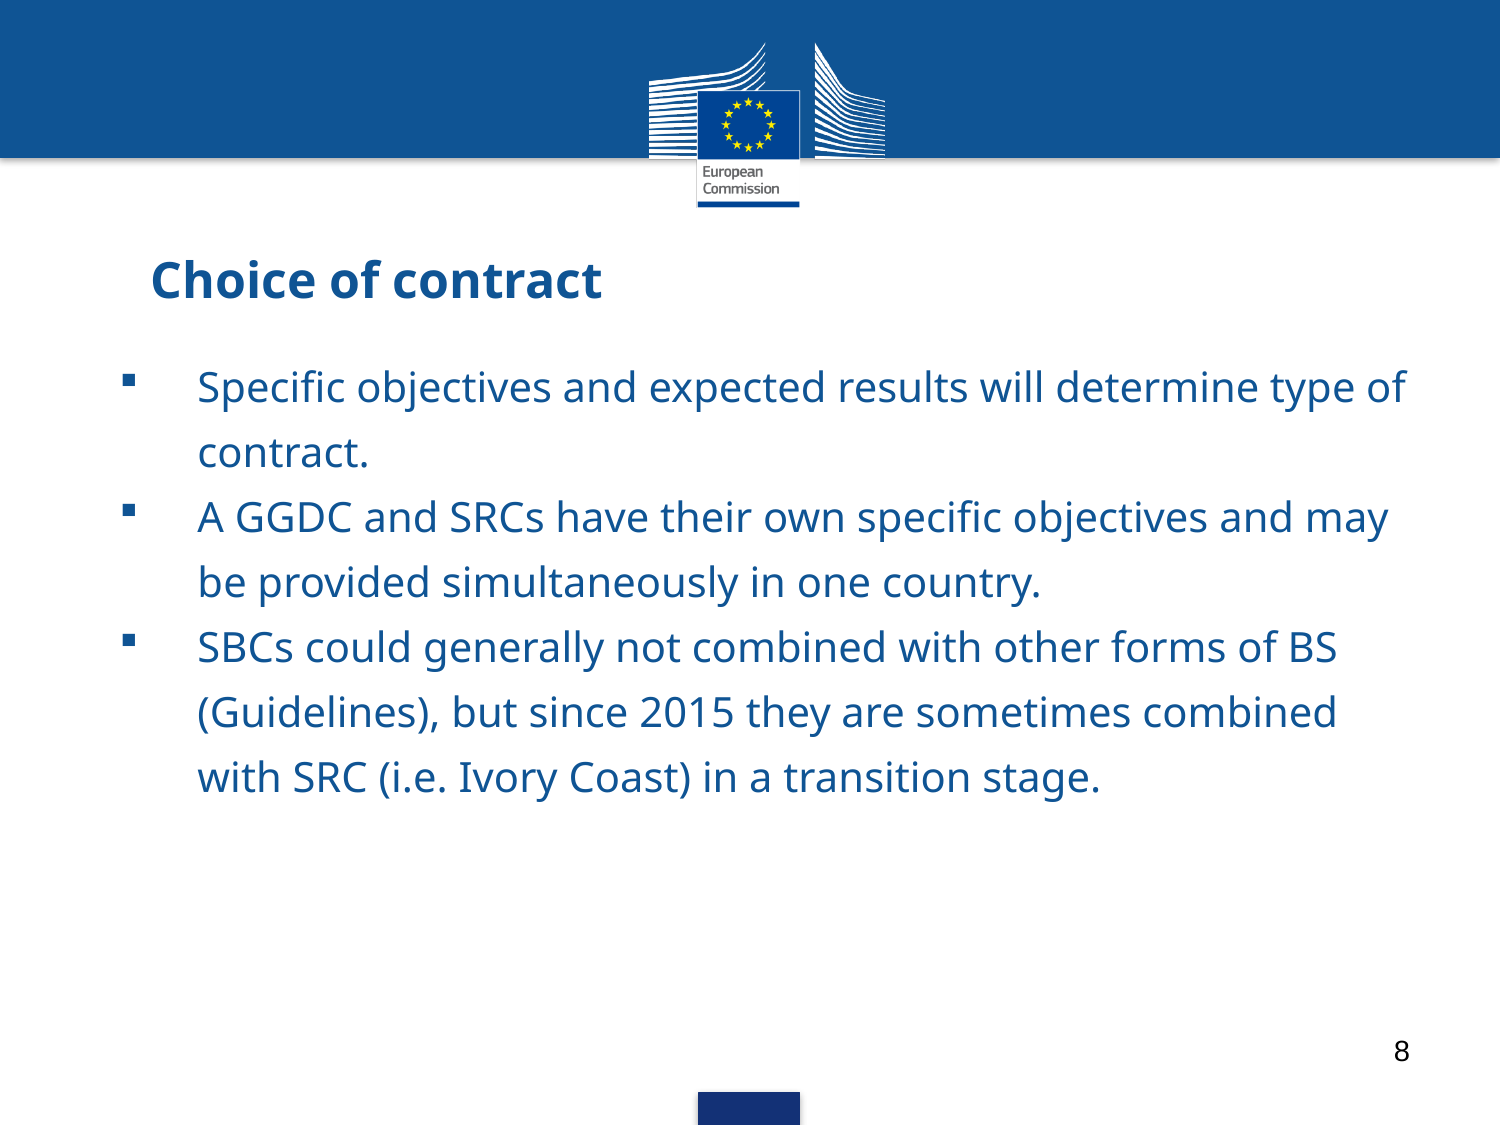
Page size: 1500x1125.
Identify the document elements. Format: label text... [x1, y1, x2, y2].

picture [649, 42, 885, 208]
slide_number 8 [1074, 1024, 1426, 1103]
list Specific objectives and expected results will determine type of contract. A GGDC and SRCs have their own specific objectives and may be provided simultaneously in one country. SBCs could generally not combined with other forms of BS (Guidelines), but since 2015 they are sometimes combined with SRC (i.e. Ivory Coast) in a transition stage. [29, 337, 1426, 1025]
title Choice of contract [76, 219, 1412, 337]
